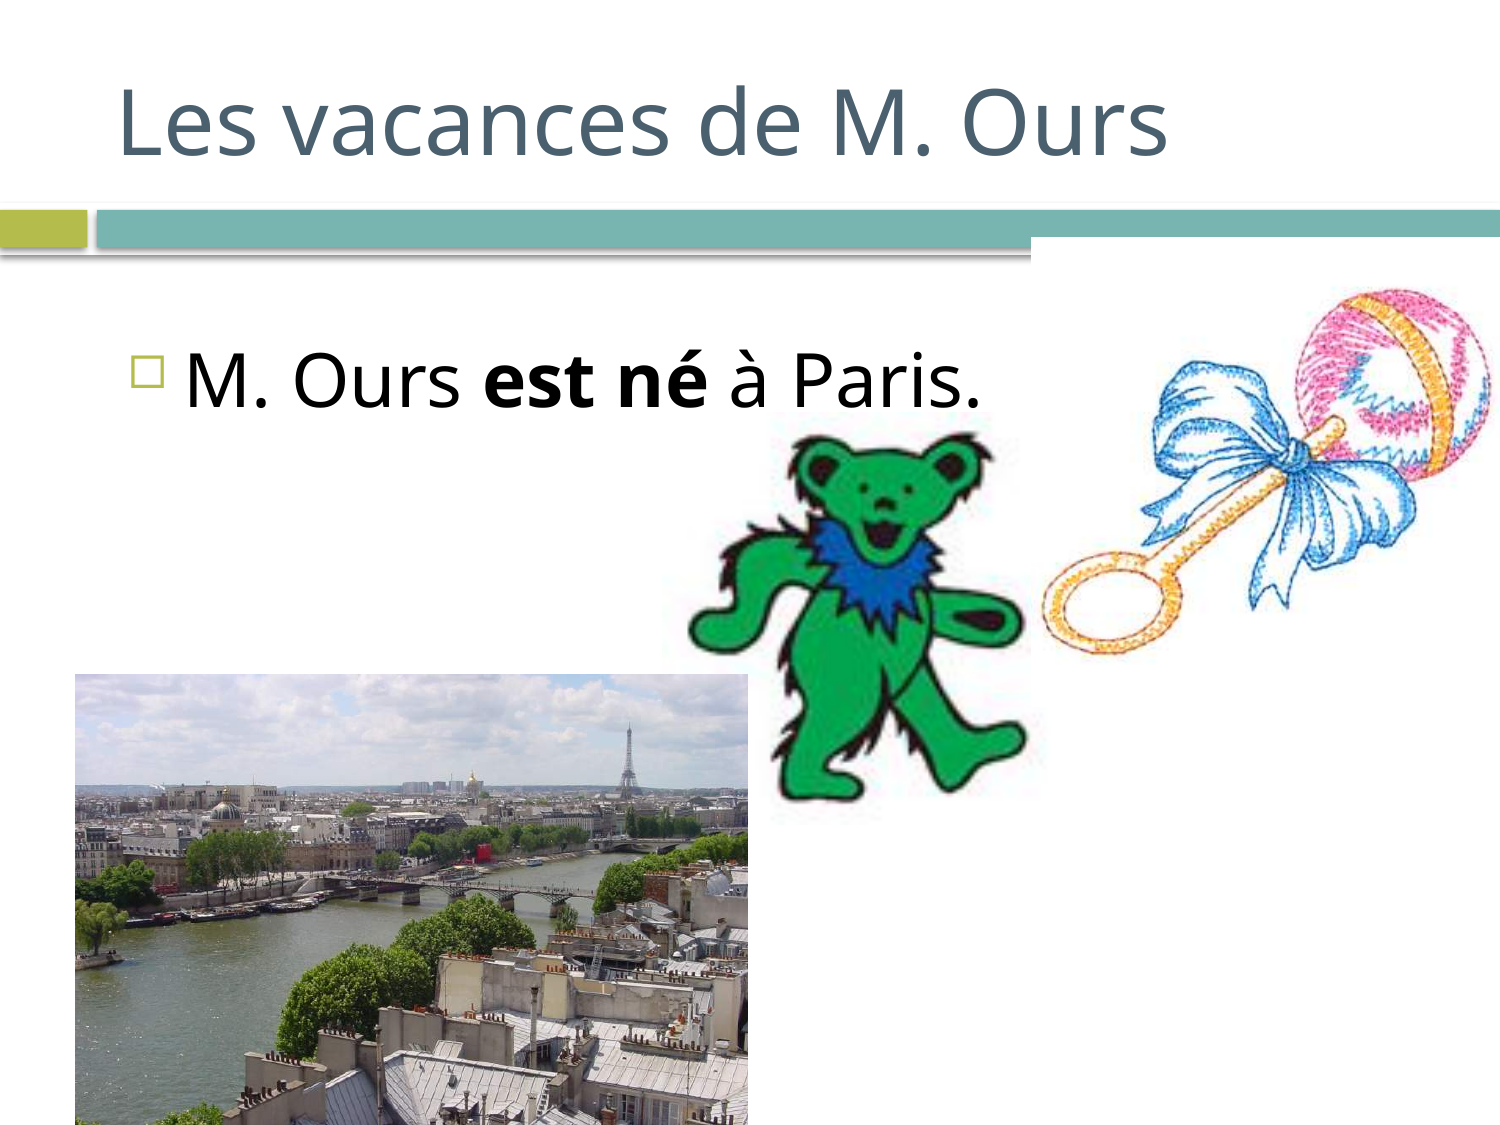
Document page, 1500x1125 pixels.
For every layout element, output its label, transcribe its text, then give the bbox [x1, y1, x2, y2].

picture [74, 237, 1500, 1125]
title Les vacances de M. Ours [100, 37, 1438, 200]
list M. Ours est né à Paris. [112, 324, 1025, 475]
